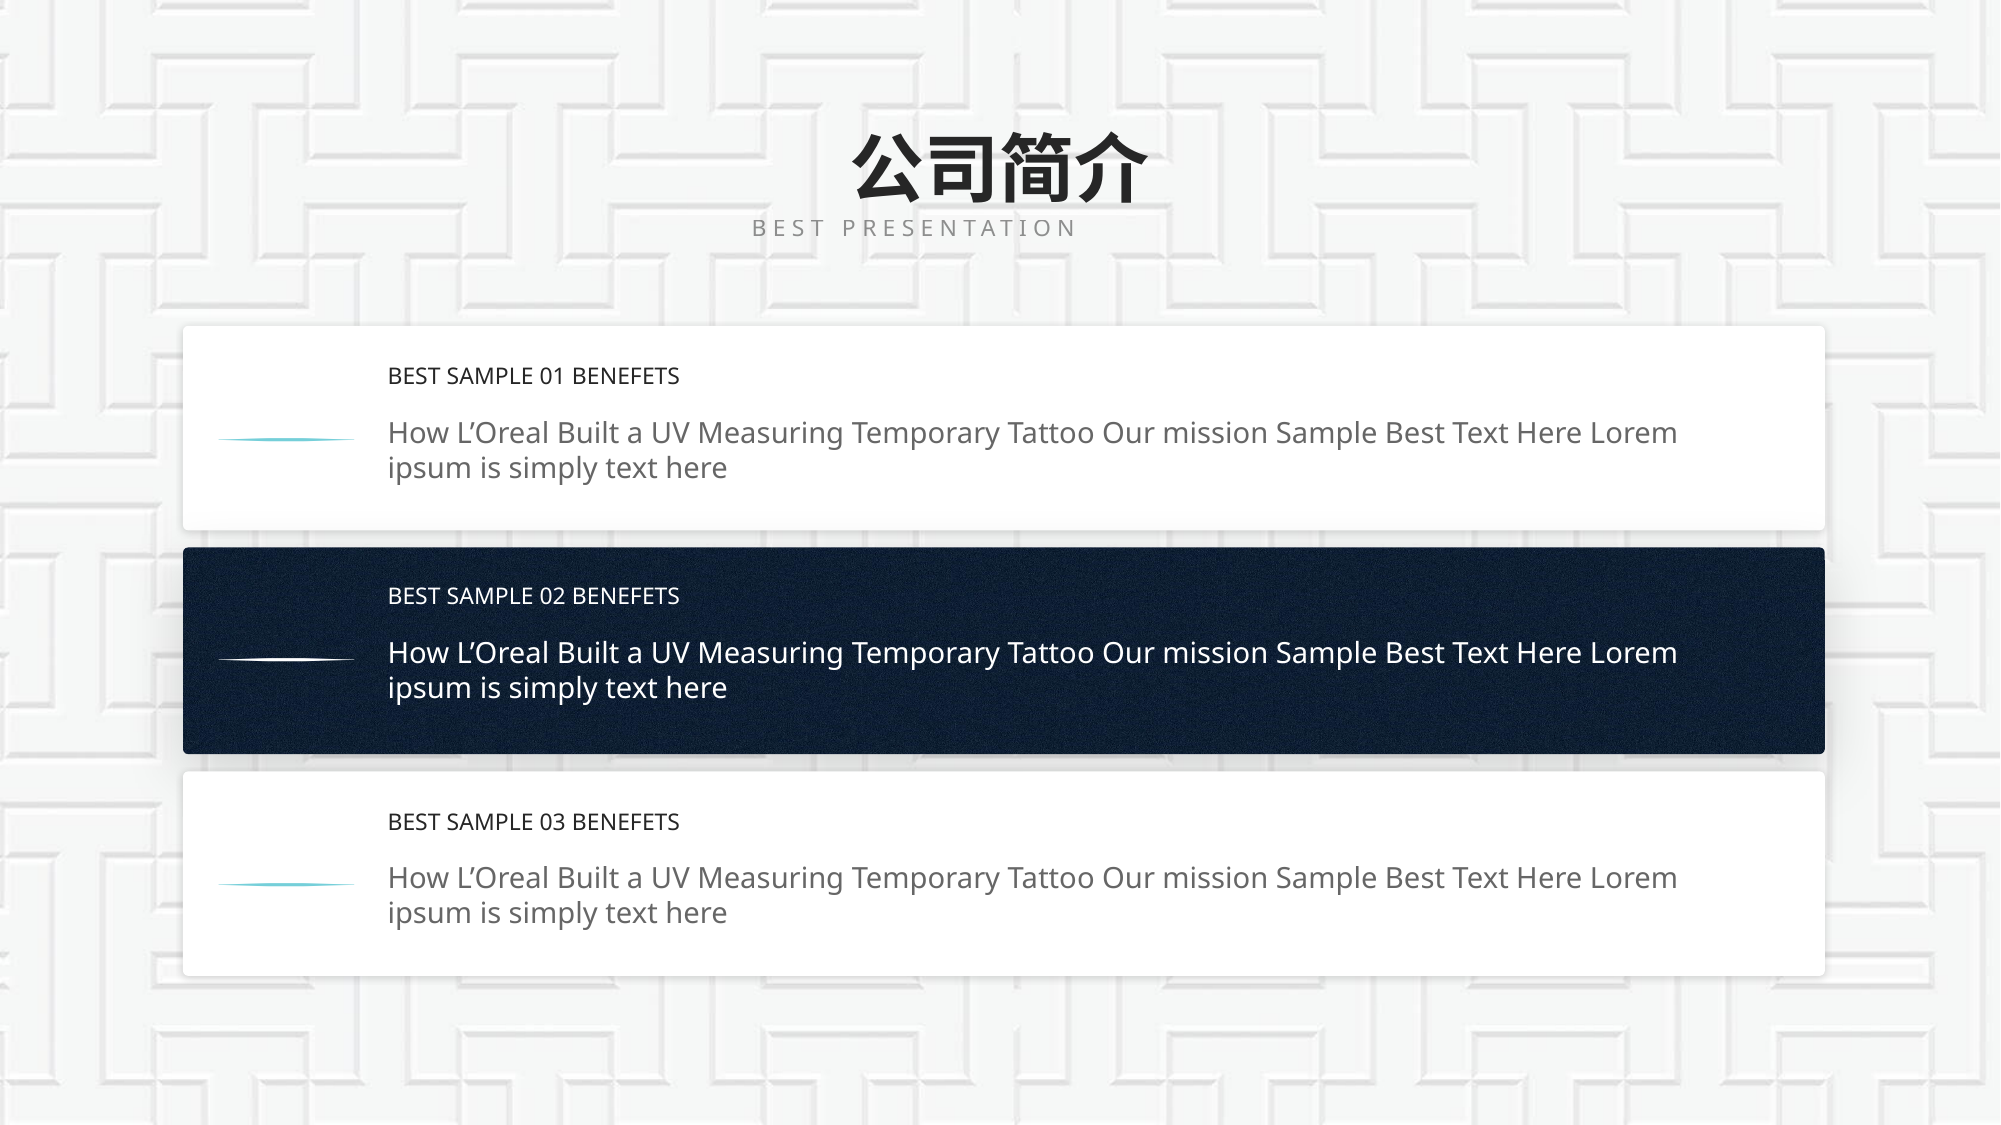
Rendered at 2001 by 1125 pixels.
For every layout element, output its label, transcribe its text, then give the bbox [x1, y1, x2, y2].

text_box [182, 547, 1825, 755]
picture [0, 0, 2001, 1125]
title 公司简介 [204, 133, 1796, 209]
list BEST PRESENTATION TEMPLATE [204, 209, 1796, 261]
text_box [182, 771, 1825, 976]
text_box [182, 325, 1825, 531]
